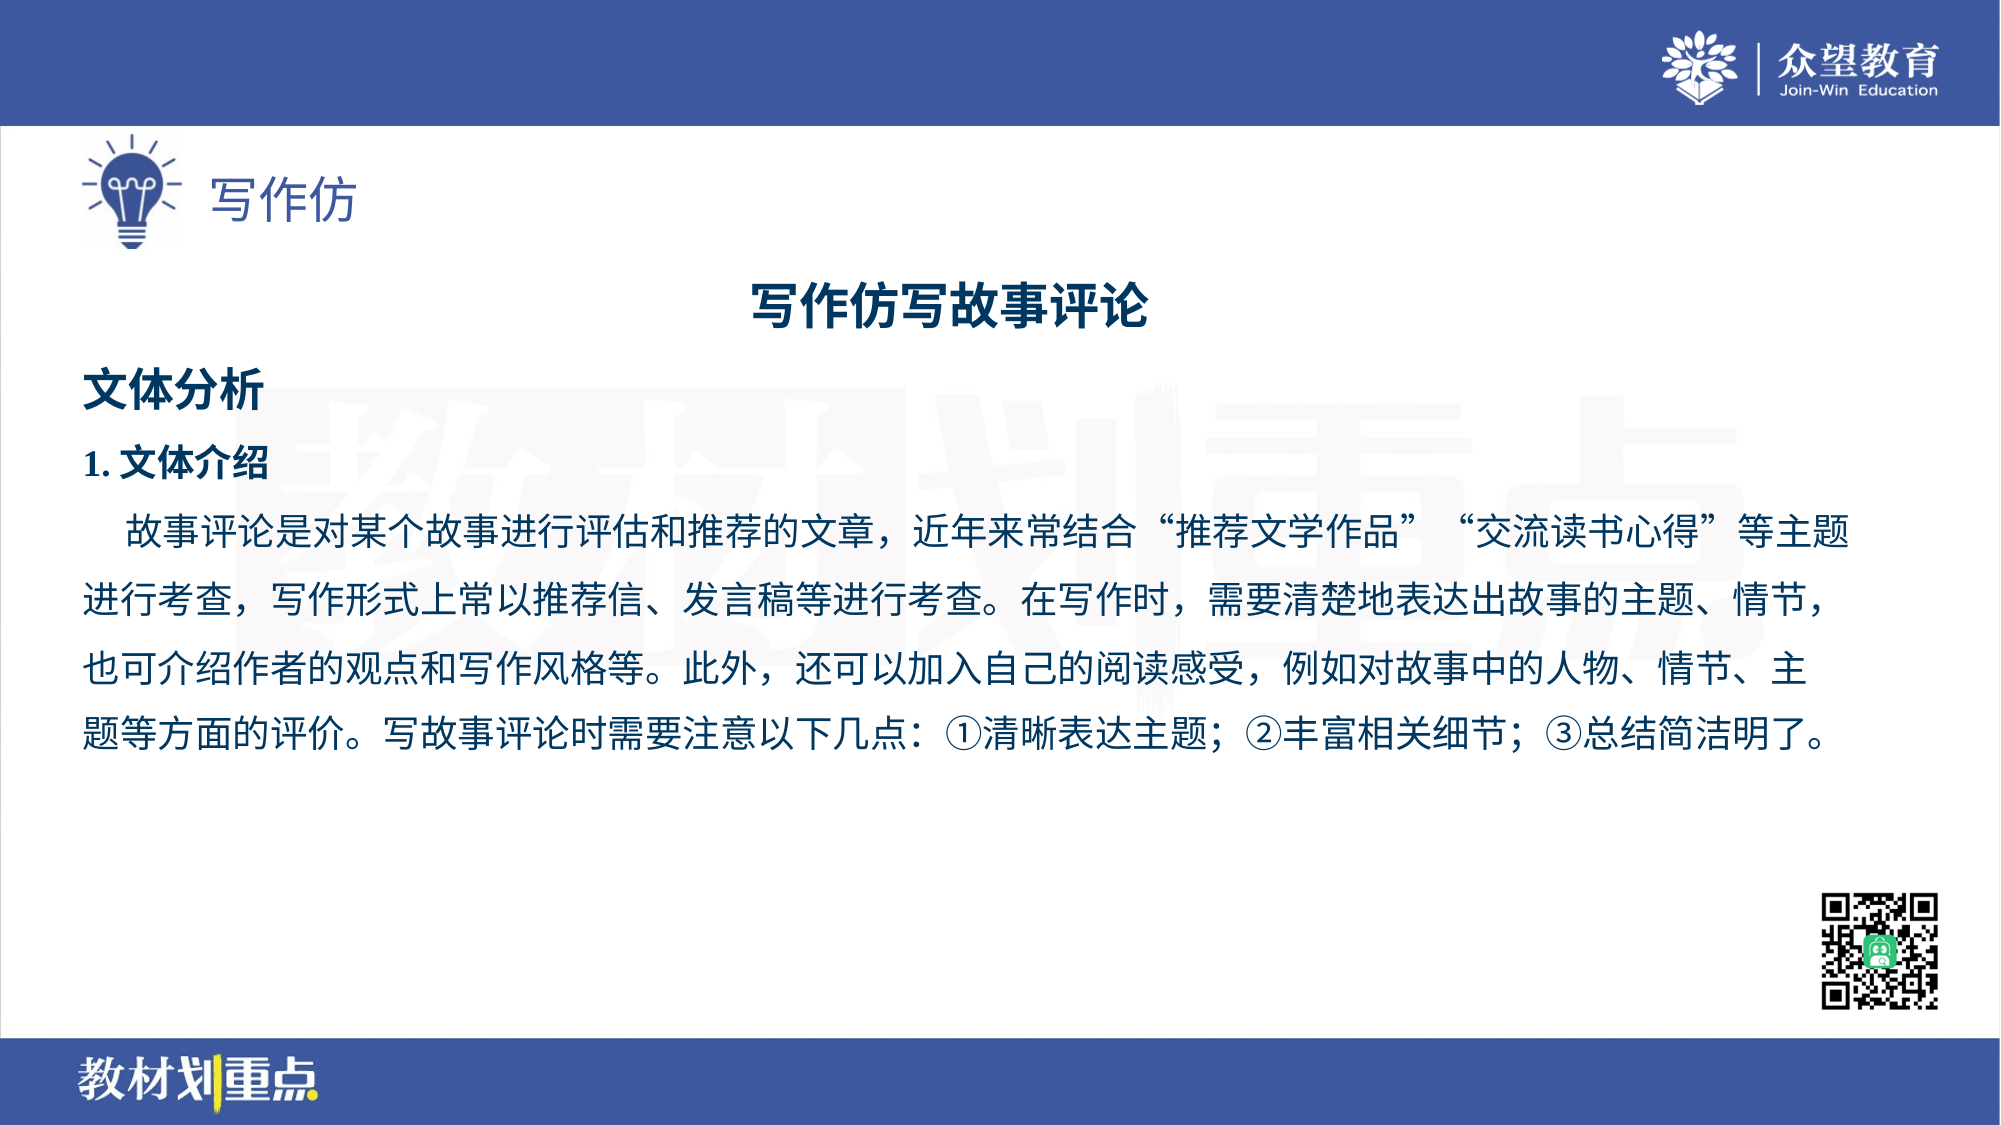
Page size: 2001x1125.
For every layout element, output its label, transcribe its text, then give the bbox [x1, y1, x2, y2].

text_box 1.文体介绍 故事评论是对某个故事进行评估和推荐的文章，近年来常结合“推荐文学作品”“交流读书心得”等主题 进行考查，写作形式上常以推荐信、发言稿等进行考查。在写作时，需要清楚地表达出故事的主题、情节， 也可介绍作者的观点和写作风格等。此外，还可以加入自己的阅读感受，例如对故事中的人物、情节、主 题等方面的评价。写故事评论时需要注意以下几点：①清晰表达主题；②丰富相关细节；③总结简洁明了。 [82, 415, 1817, 749]
picture [0, 0, 2000, 1125]
text_box 文体分析 [82, 334, 1817, 415]
text_box 写作仿写故事评论 [82, 247, 1817, 334]
